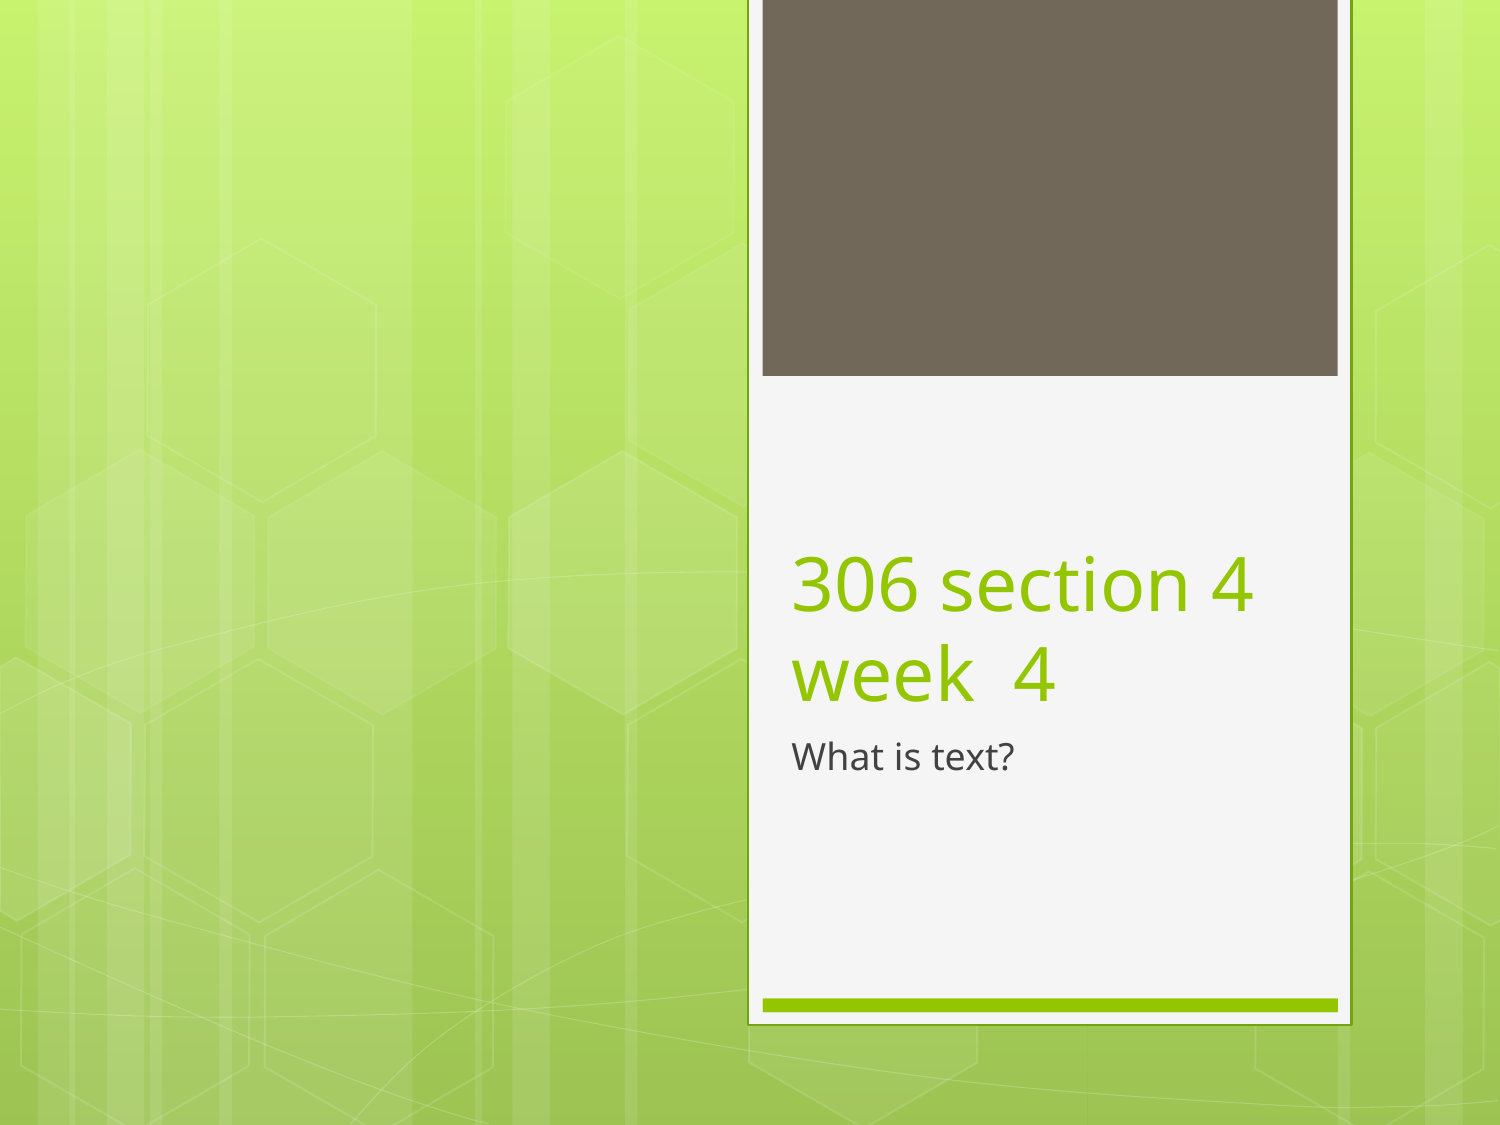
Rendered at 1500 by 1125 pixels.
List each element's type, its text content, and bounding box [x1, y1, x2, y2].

subtitle What is text? [776, 725, 1320, 933]
title 306 section 4 week 4 [776, 444, 1320, 724]
